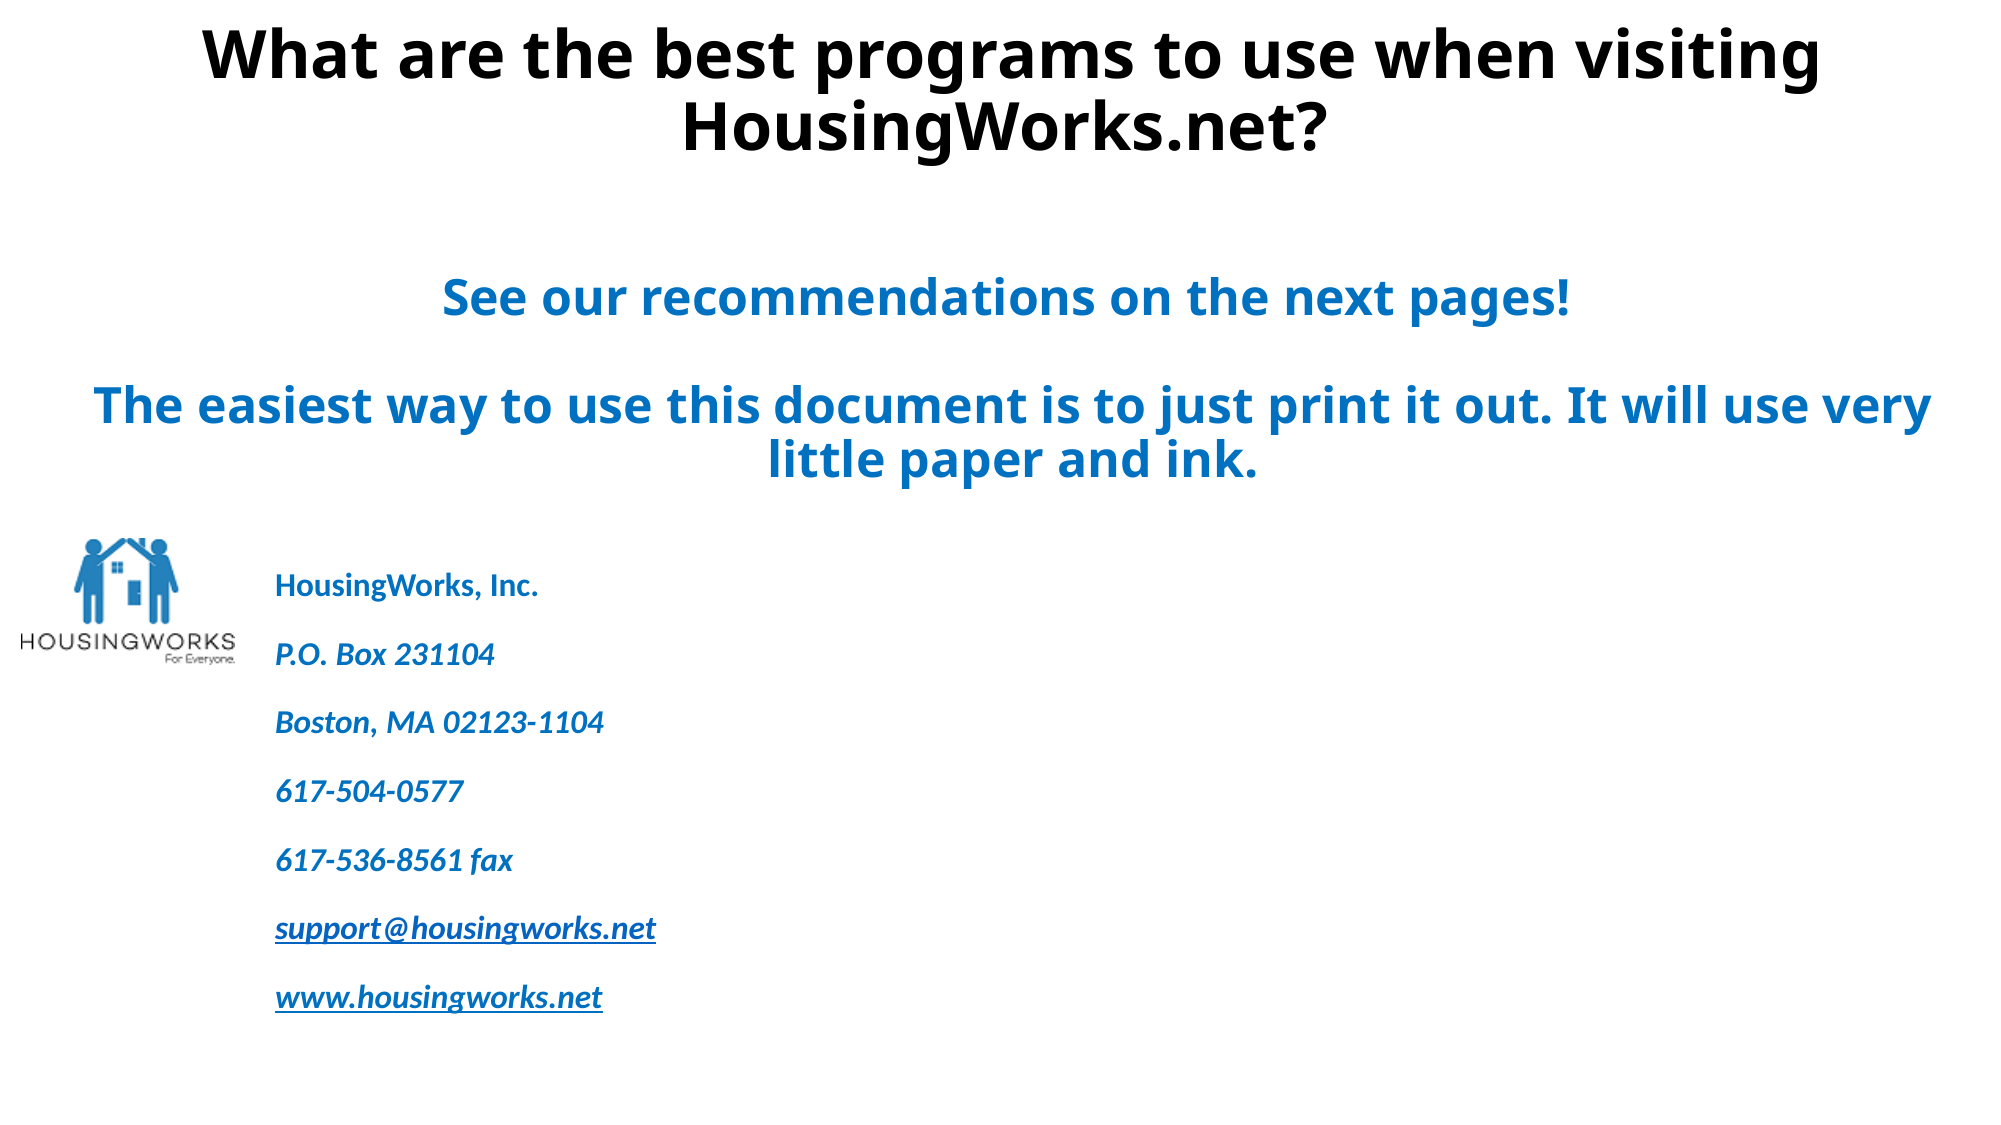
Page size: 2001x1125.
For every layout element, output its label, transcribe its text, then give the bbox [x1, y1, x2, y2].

title What are the best programs to use when visiting HousingWorks.net? See our recommendations on the next pages! The easiest way to use this document is to just print it out. It will use very little paper and ink. [47, 60, 1979, 563]
text_box HousingWorks, Inc. P.O. Box 231104 Boston, MA 02123-1104 617-504-0577 617-536-8561 fax support@housingworks.net www.housingworks.net [260, 547, 1181, 1031]
picture [21, 538, 235, 666]
